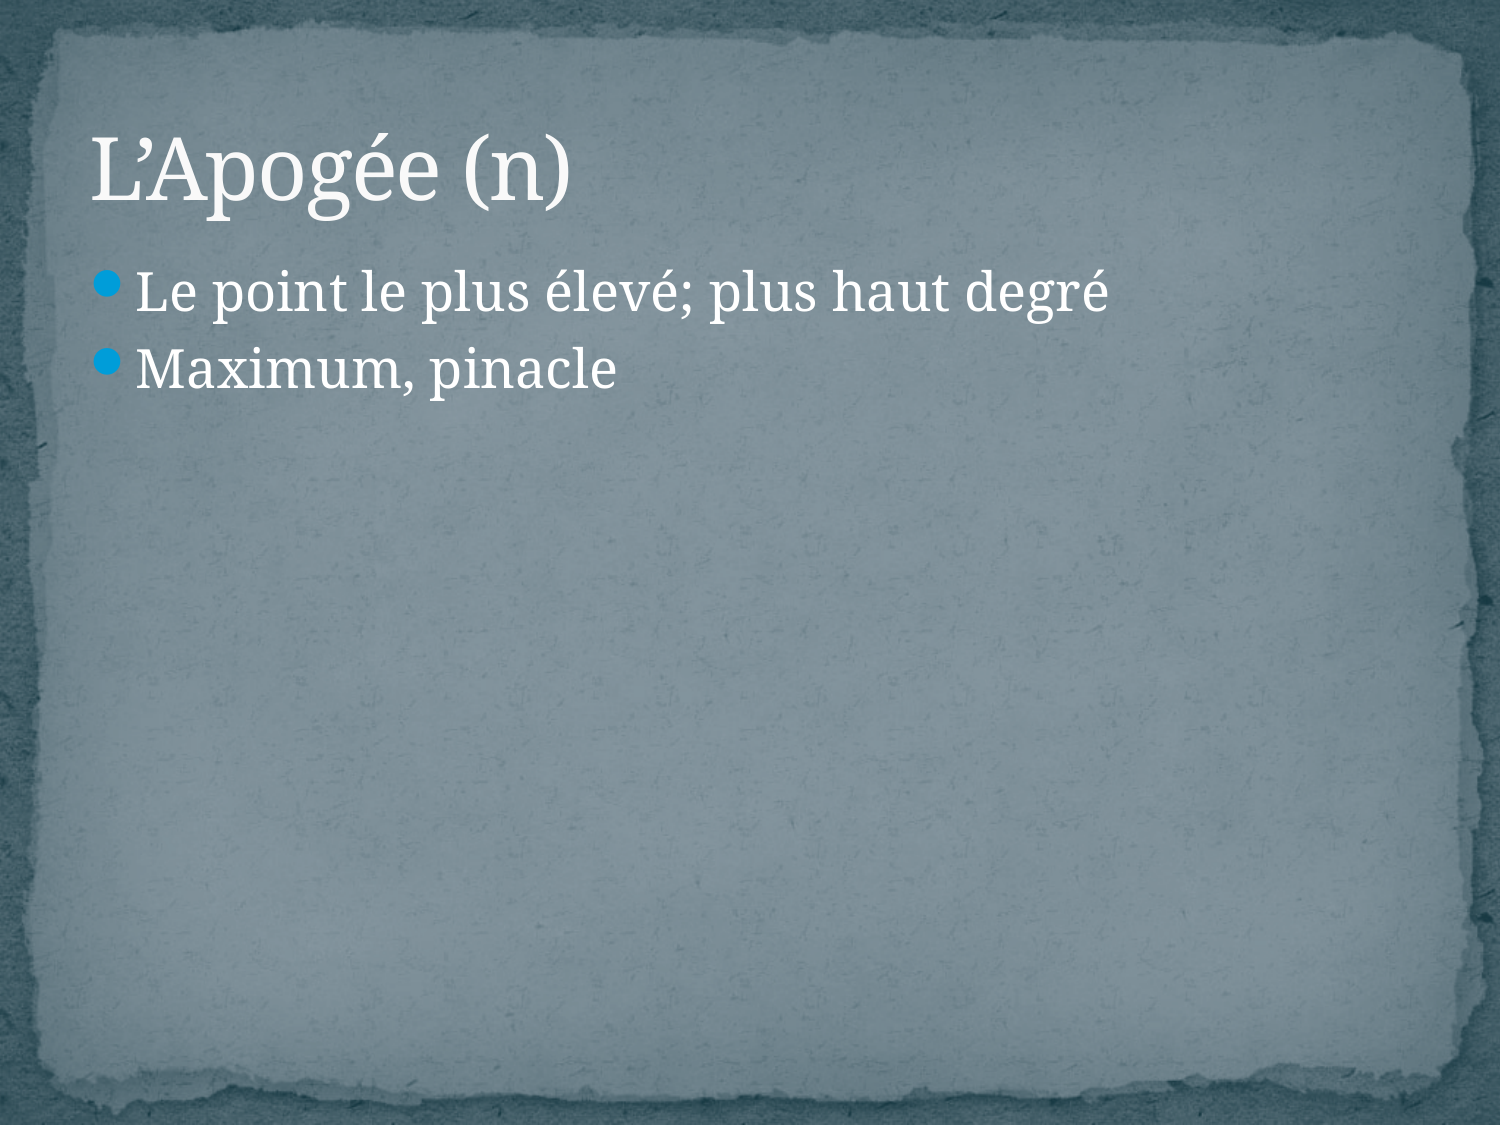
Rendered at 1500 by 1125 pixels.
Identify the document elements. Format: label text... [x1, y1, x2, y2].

title L’Apogée (n) [74, 24, 1425, 225]
list Le point le plus élevé; plus haut degré Maximum, pinacle [75, 249, 1425, 1000]
